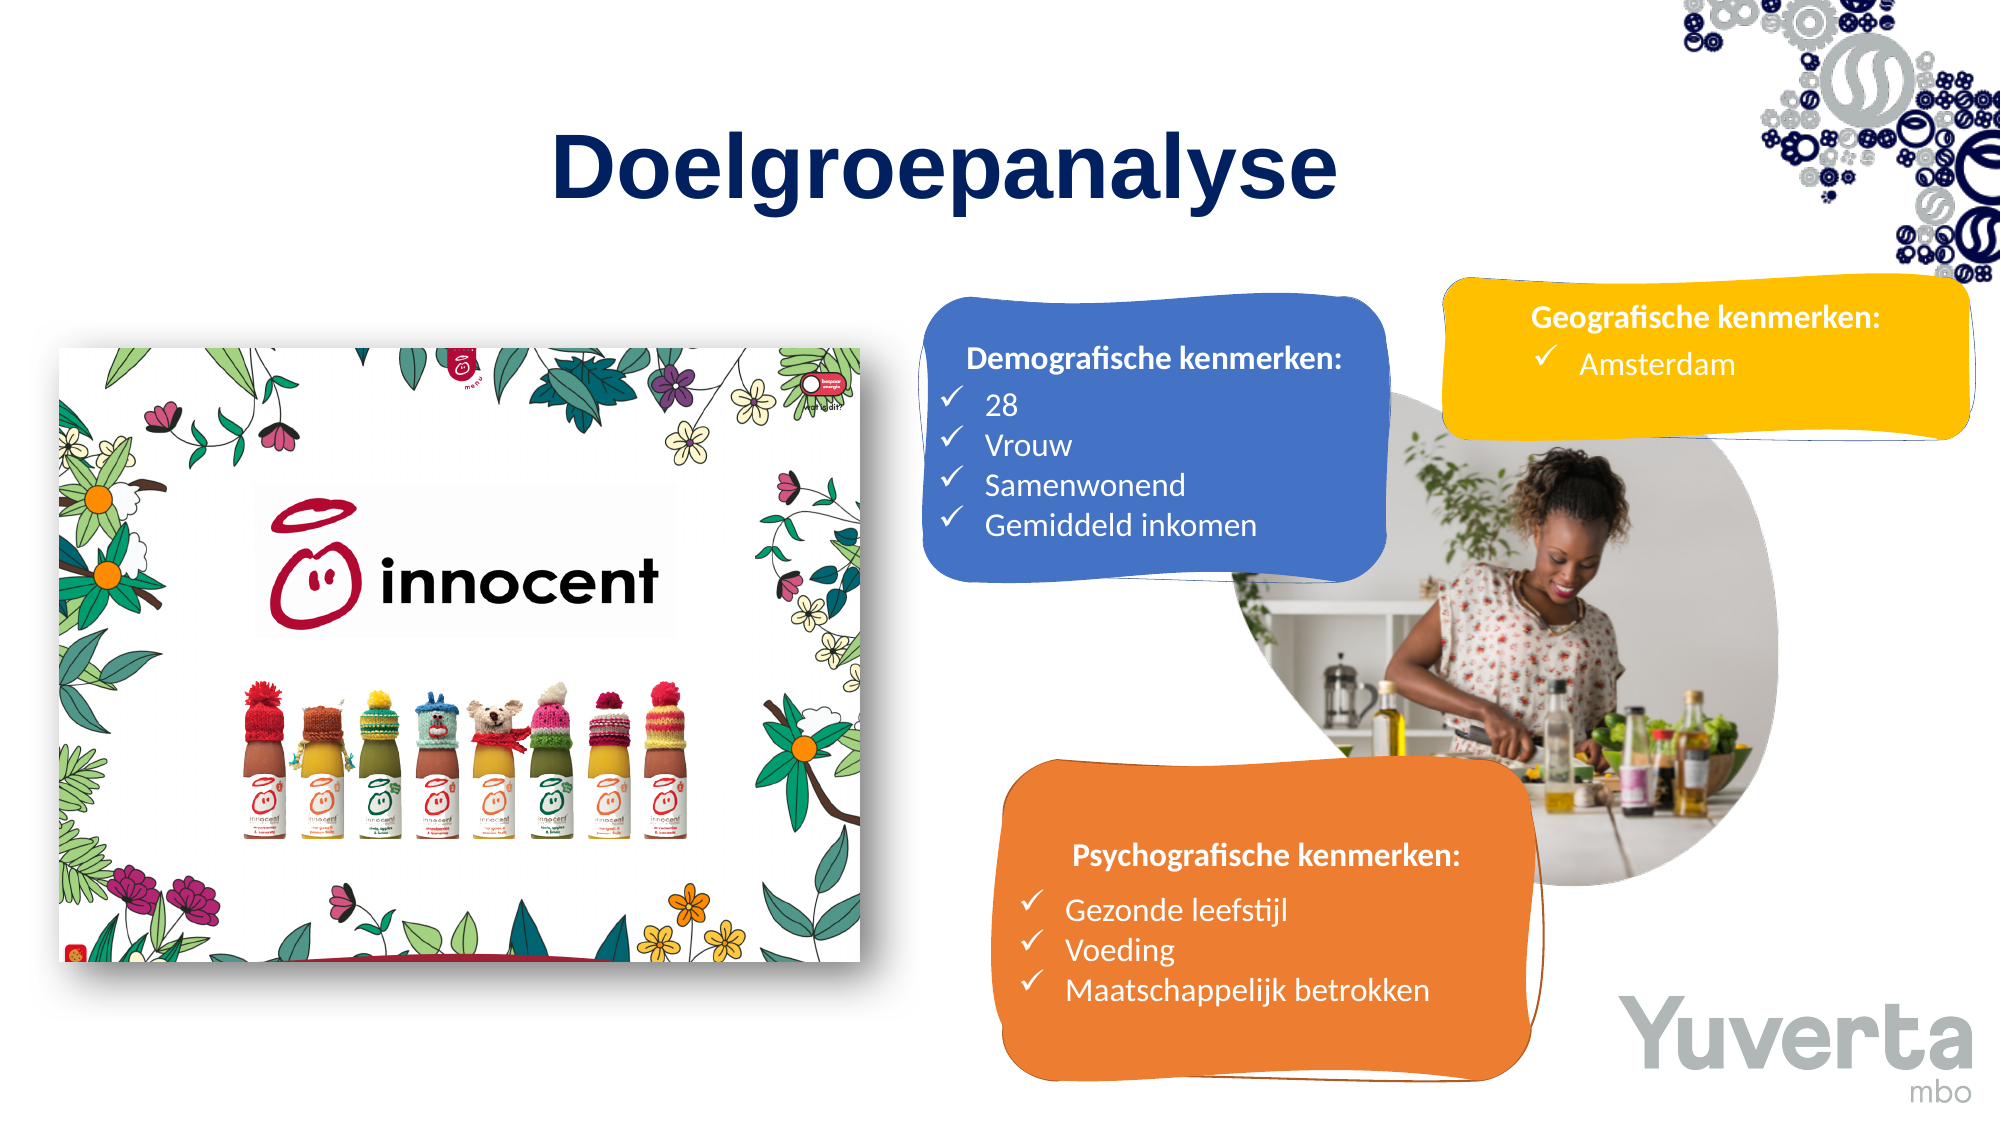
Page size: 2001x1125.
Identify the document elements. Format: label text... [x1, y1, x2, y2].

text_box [59, 348, 860, 963]
text_box Psychografische kenmerken: Gezonde leefstijl Voeding Maatschappelijk betrokken [991, 759, 1545, 1083]
picture [0, 0, 2000, 1125]
text_box Doelgroepanalyse [137, 59, 1753, 278]
text_box Geografische kenmerken: Amsterdam [1441, 273, 1977, 442]
text_box Demografische kenmerken: 28 Vrouw Samenwonend Gemiddeld inkomen [917, 292, 1392, 584]
